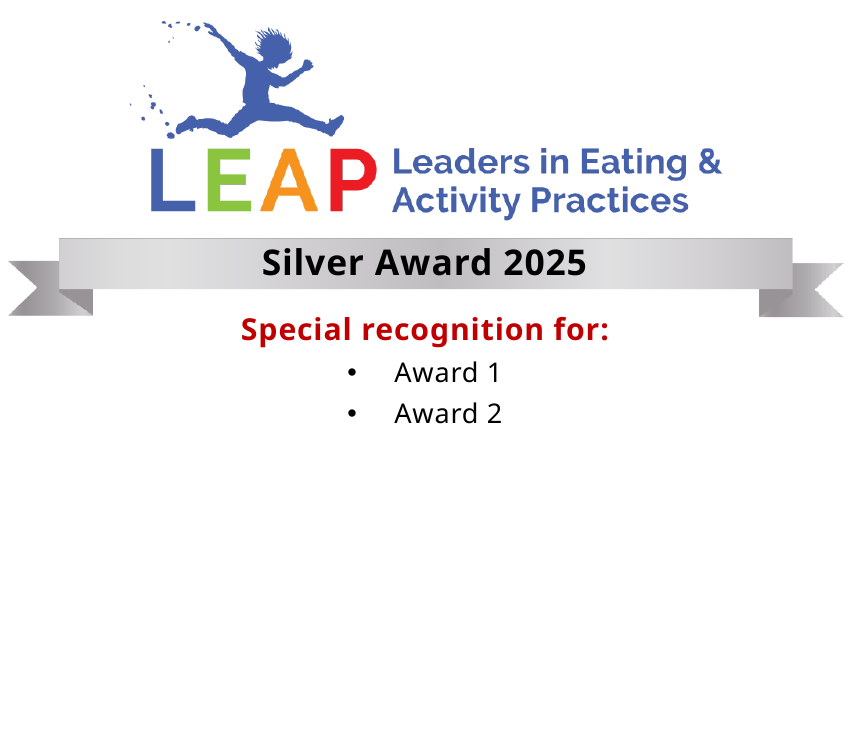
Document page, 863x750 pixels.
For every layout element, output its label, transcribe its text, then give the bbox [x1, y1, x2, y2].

list Special recognition for: Award 1 Award 2 [92, 307, 758, 603]
picture [1, 0, 863, 338]
title Silver Award 2025 [65, 239, 784, 290]
